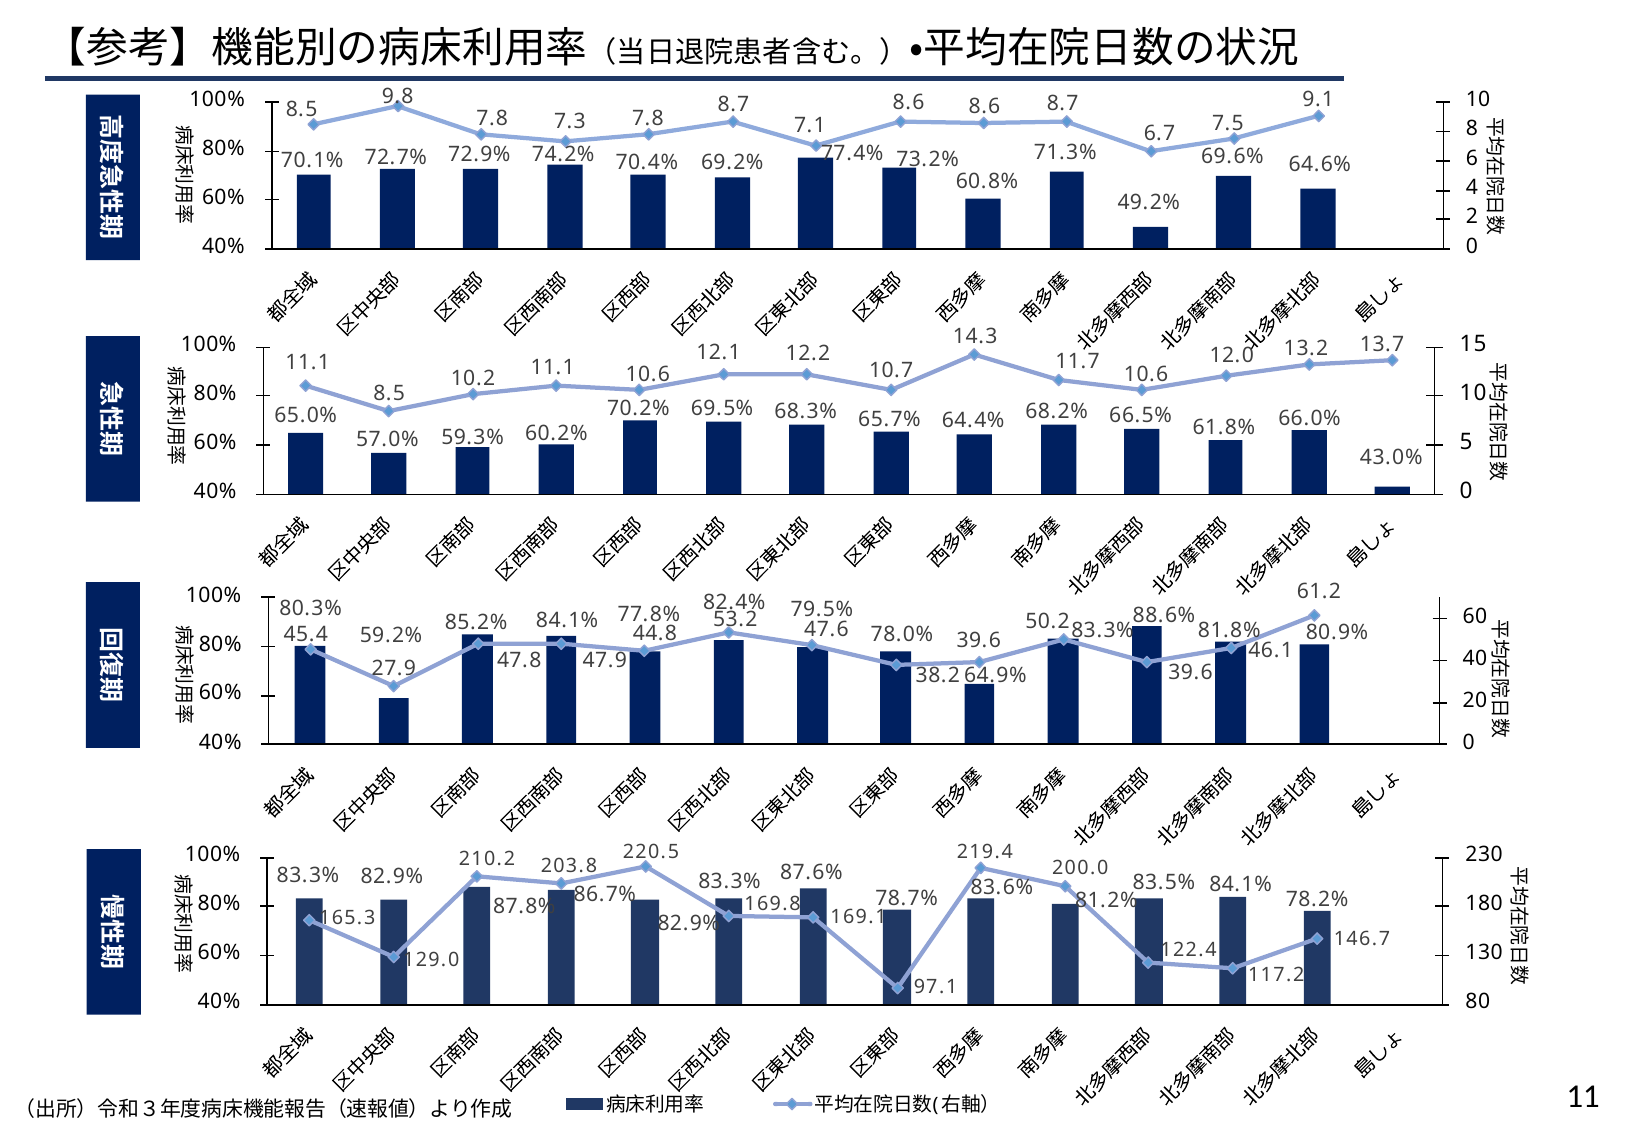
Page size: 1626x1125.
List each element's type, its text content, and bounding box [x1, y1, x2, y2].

text_box 慢性期 [86, 849, 141, 1015]
text_box 高度急性期 [85, 94, 140, 261]
slide_number 11 [1249, 1064, 1615, 1124]
text_box 回復期 [85, 582, 140, 748]
picture [152, 54, 1549, 1121]
text_box （出所）令和３年度病床機能報告（速報値）より作成 [0, 1088, 570, 1125]
title 【参考】機能別の病床利用率（当日退院患者含む。）・平均在院日数の状況 [44, 0, 1625, 86]
text_box 急性期 [85, 336, 140, 502]
